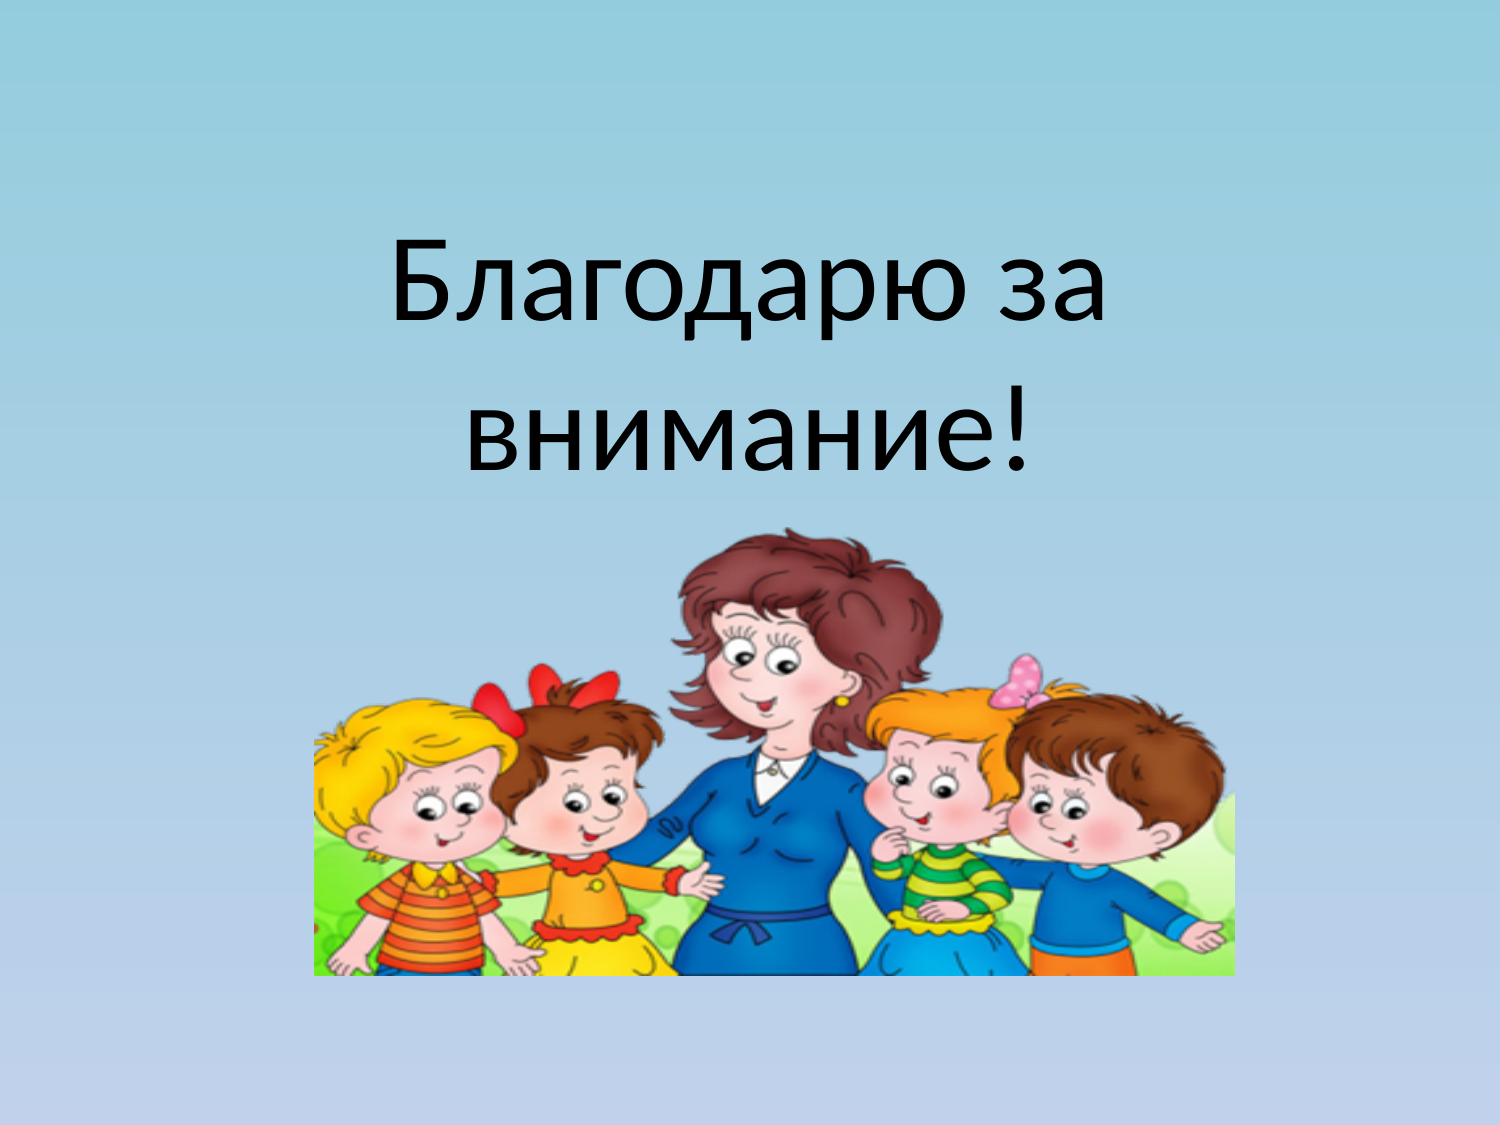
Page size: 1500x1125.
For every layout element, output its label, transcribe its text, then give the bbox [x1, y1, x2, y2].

title Благодарю за внимание! [75, 45, 1425, 646]
picture [314, 526, 1235, 977]
